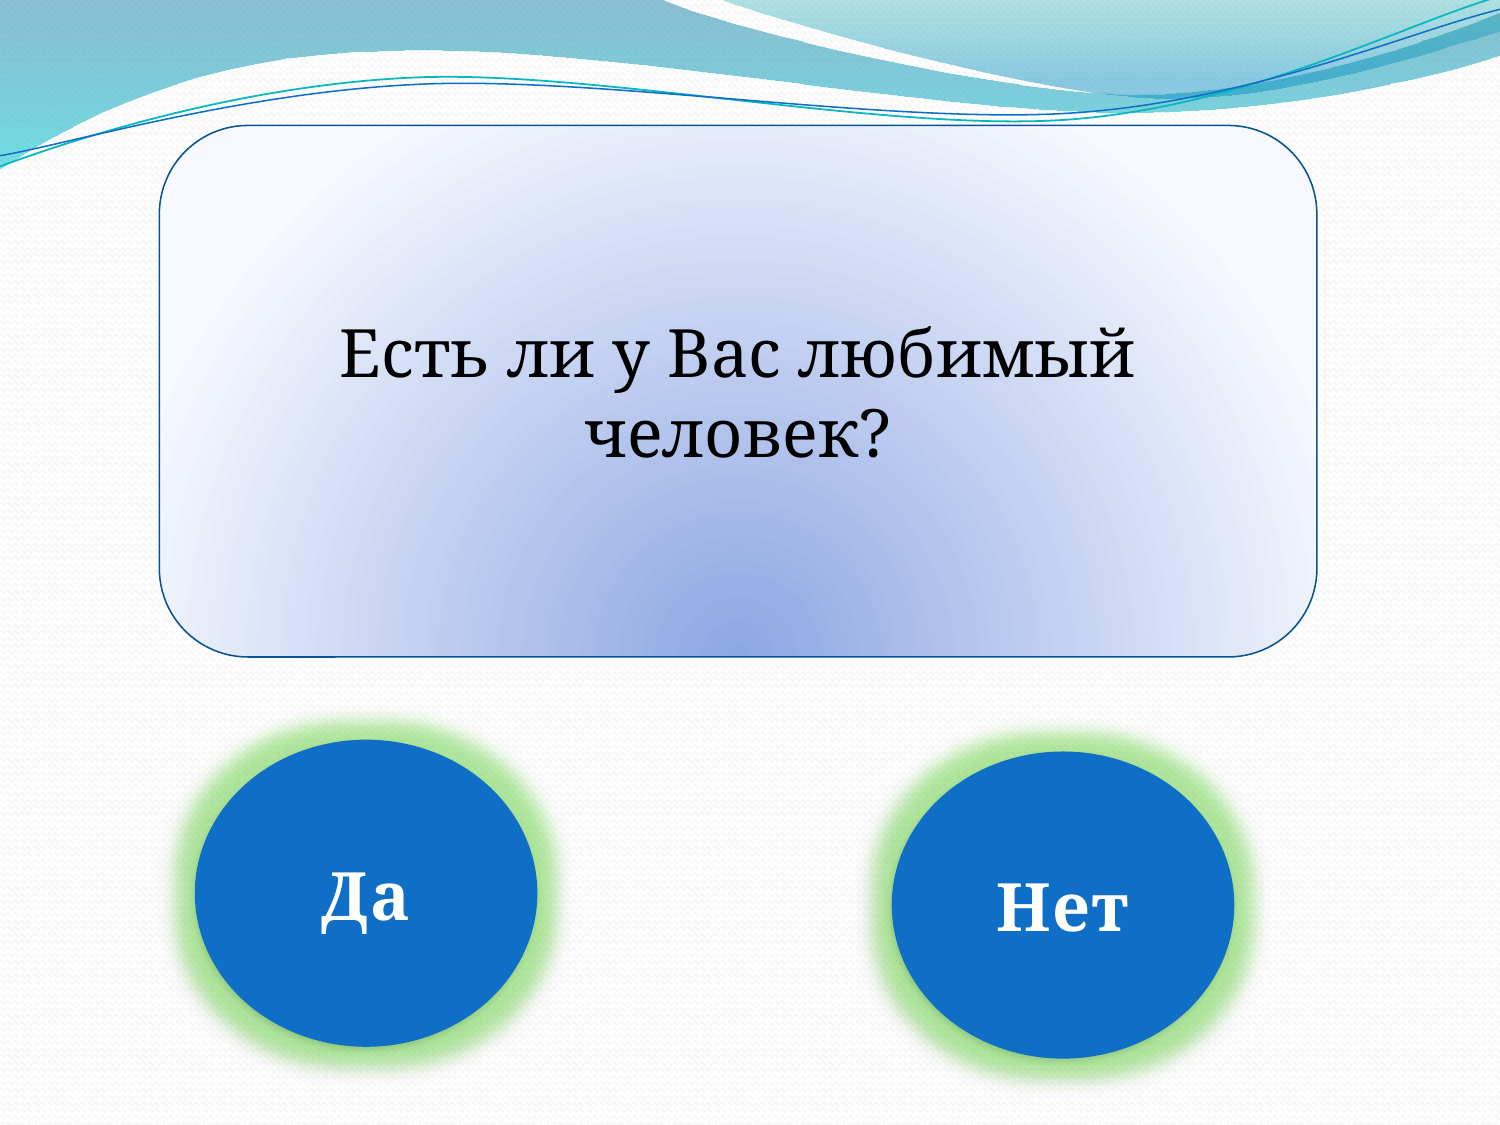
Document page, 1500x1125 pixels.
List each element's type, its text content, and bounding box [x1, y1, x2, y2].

text_box Да [192, 737, 540, 1049]
text_box Есть ли у Вас любимый человек? [158, 124, 1318, 658]
text_box Нет [889, 749, 1237, 1061]
